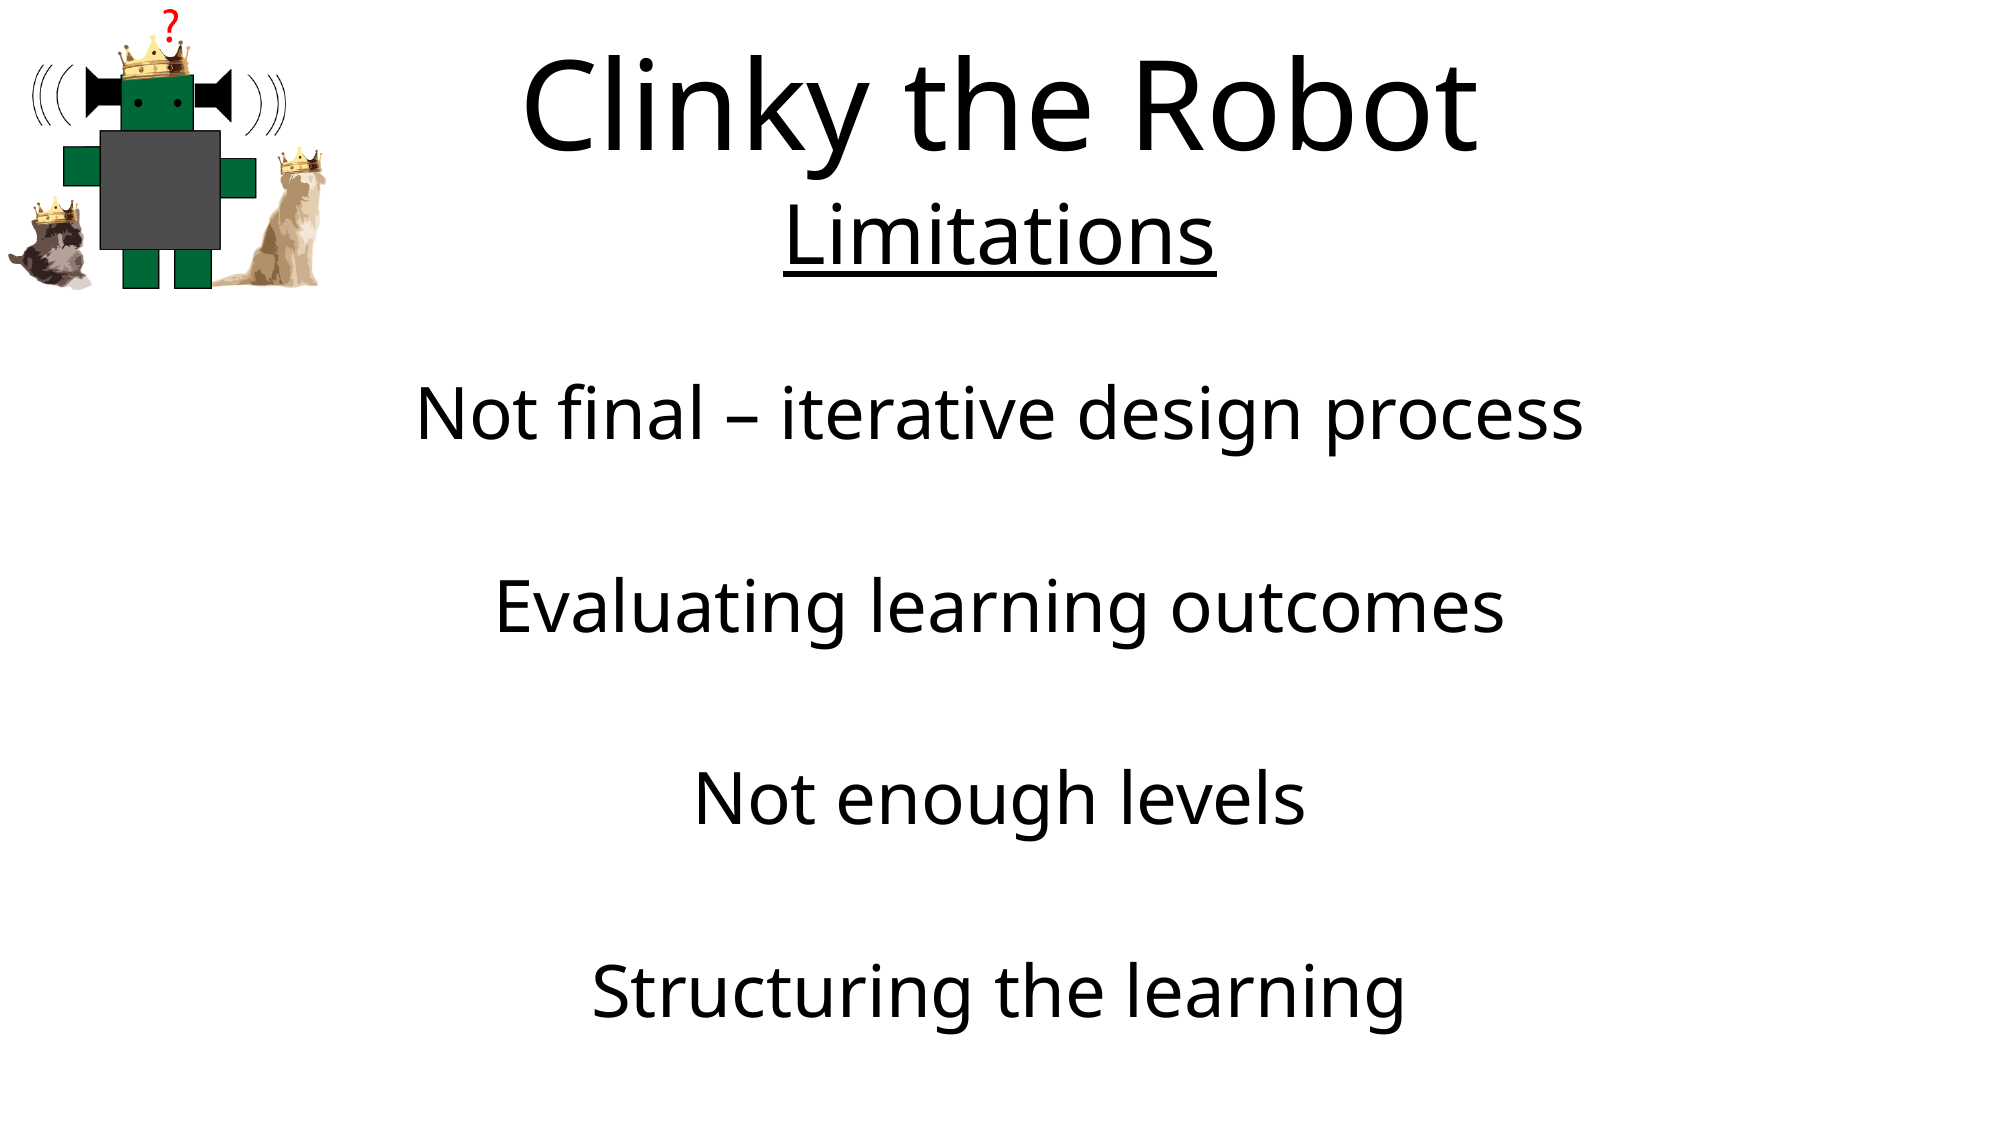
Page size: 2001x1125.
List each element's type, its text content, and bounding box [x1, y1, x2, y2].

text_box Not final – iterative design process Evaluating learning outcomes Not enough levels Structuring the learning [189, 369, 1810, 1042]
subtitle Limitations [356, 184, 1810, 298]
title Clinky the Robot [356, 30, 1750, 184]
picture [0, 0, 356, 305]
